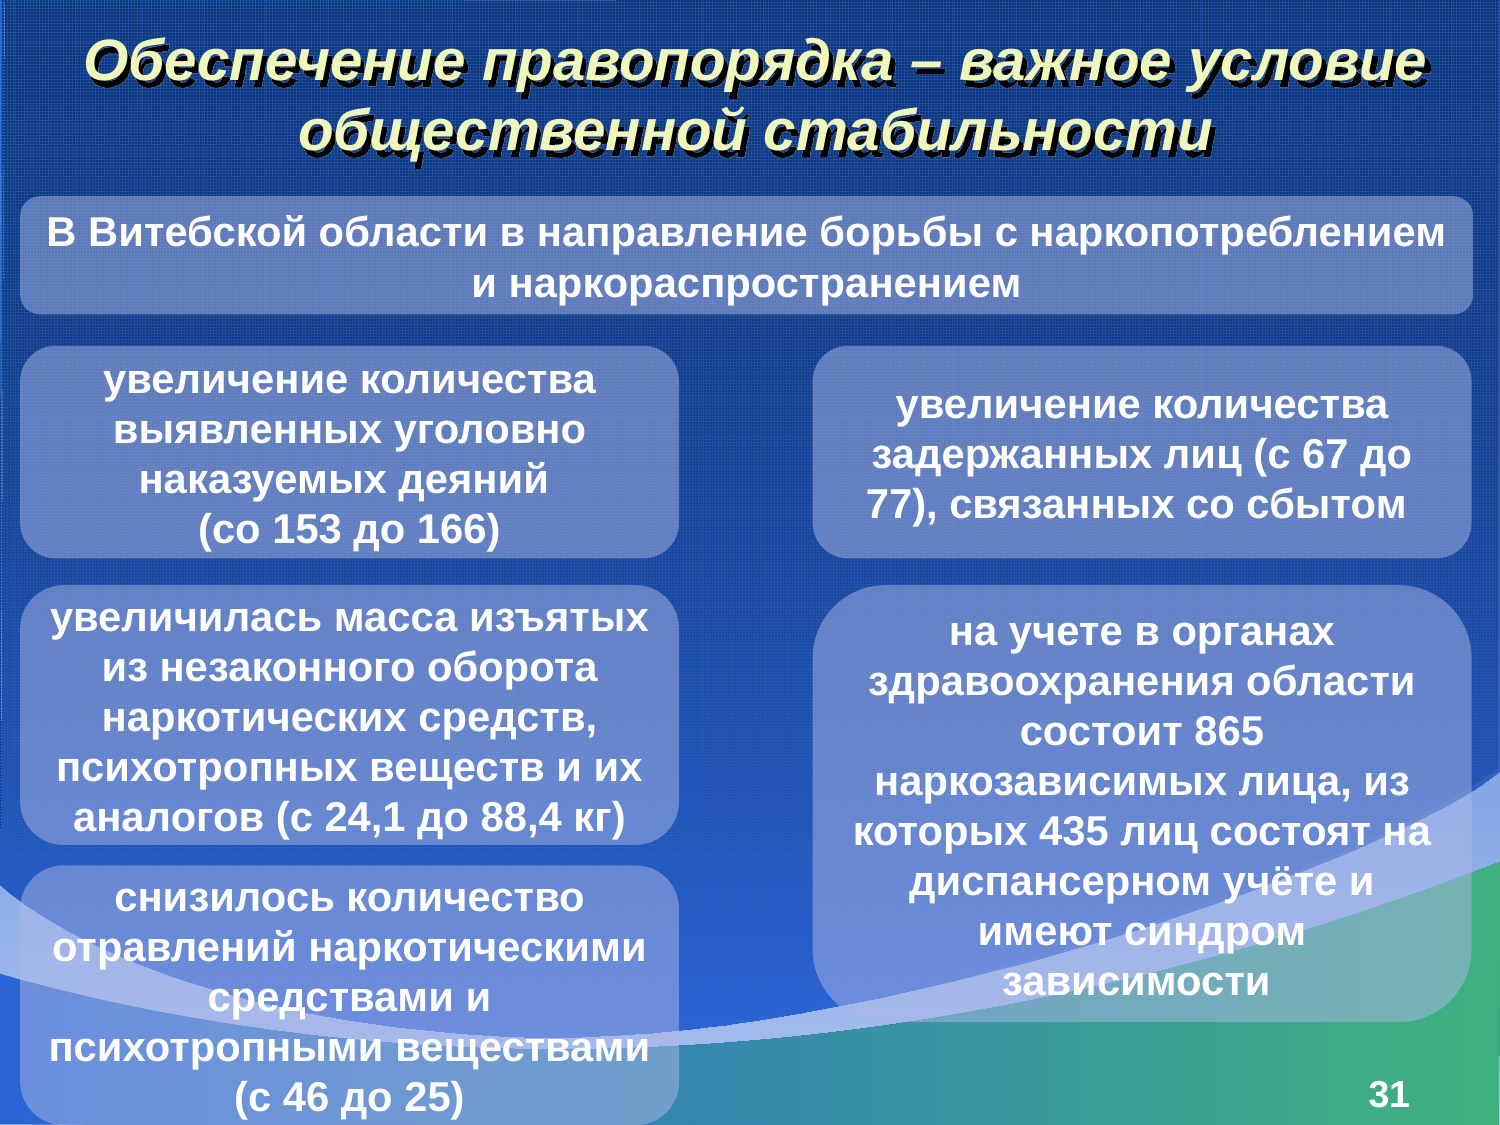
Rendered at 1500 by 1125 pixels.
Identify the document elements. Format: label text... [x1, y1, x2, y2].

text_box увеличение количества выявленных уголовно наказуемых деяний (со 153 до 166) [20, 345, 680, 559]
text_box В Витебской области в направление борьбы с наркопотреблением и наркораспространением [20, 196, 1474, 315]
text_box снизилось количество отравлений наркотическими средствами и психотропными веществами (с 46 до 25) [20, 865, 680, 1125]
text_box увеличилась масса изъятых из незаконного оборота наркотических средств, психотропных веществ и их аналогов (с 24,1 до 88,4 кг) [20, 585, 680, 845]
text_box увеличение количества задержанных лиц (с 67 до 77), связанных со сбытом [812, 345, 1472, 559]
slide_number 31 [1074, 1062, 1425, 1103]
text_box Обеспечение правопорядка – важное условие общественной стабильности [5, 0, 1500, 185]
text_box на учете в органах здравоохранения области состоит 865 наркозависимых лица, из которых 435 лиц состоят на диспансерном учёте и имеют синдром зависимости [812, 585, 1472, 1023]
